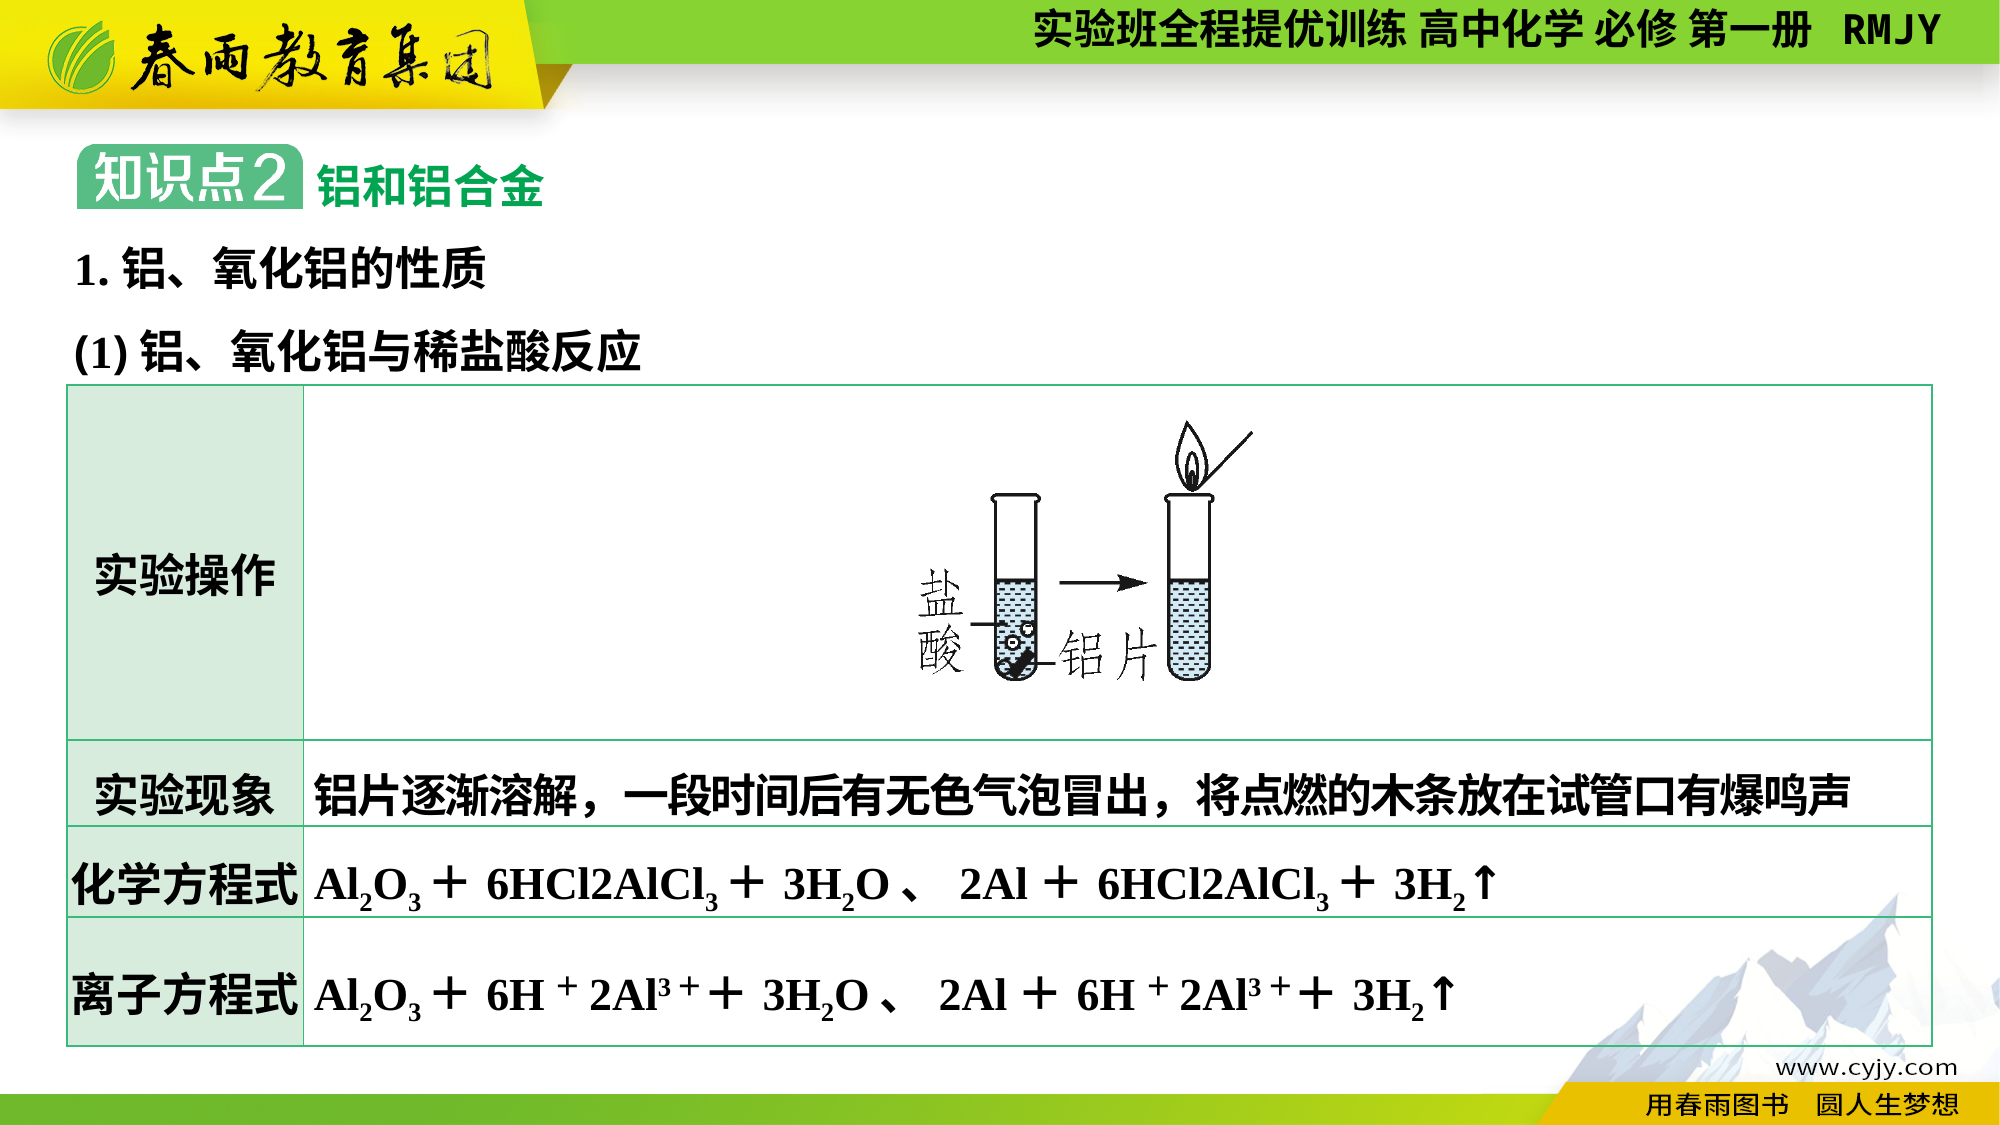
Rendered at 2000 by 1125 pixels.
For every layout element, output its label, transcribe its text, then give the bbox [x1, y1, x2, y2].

list 铝和铝合金 1.铝、氧化铝的性质 (1)铝、氧化铝与稀盐酸反应 [59, 122, 1944, 388]
picture [0, 0, 2000, 1125]
